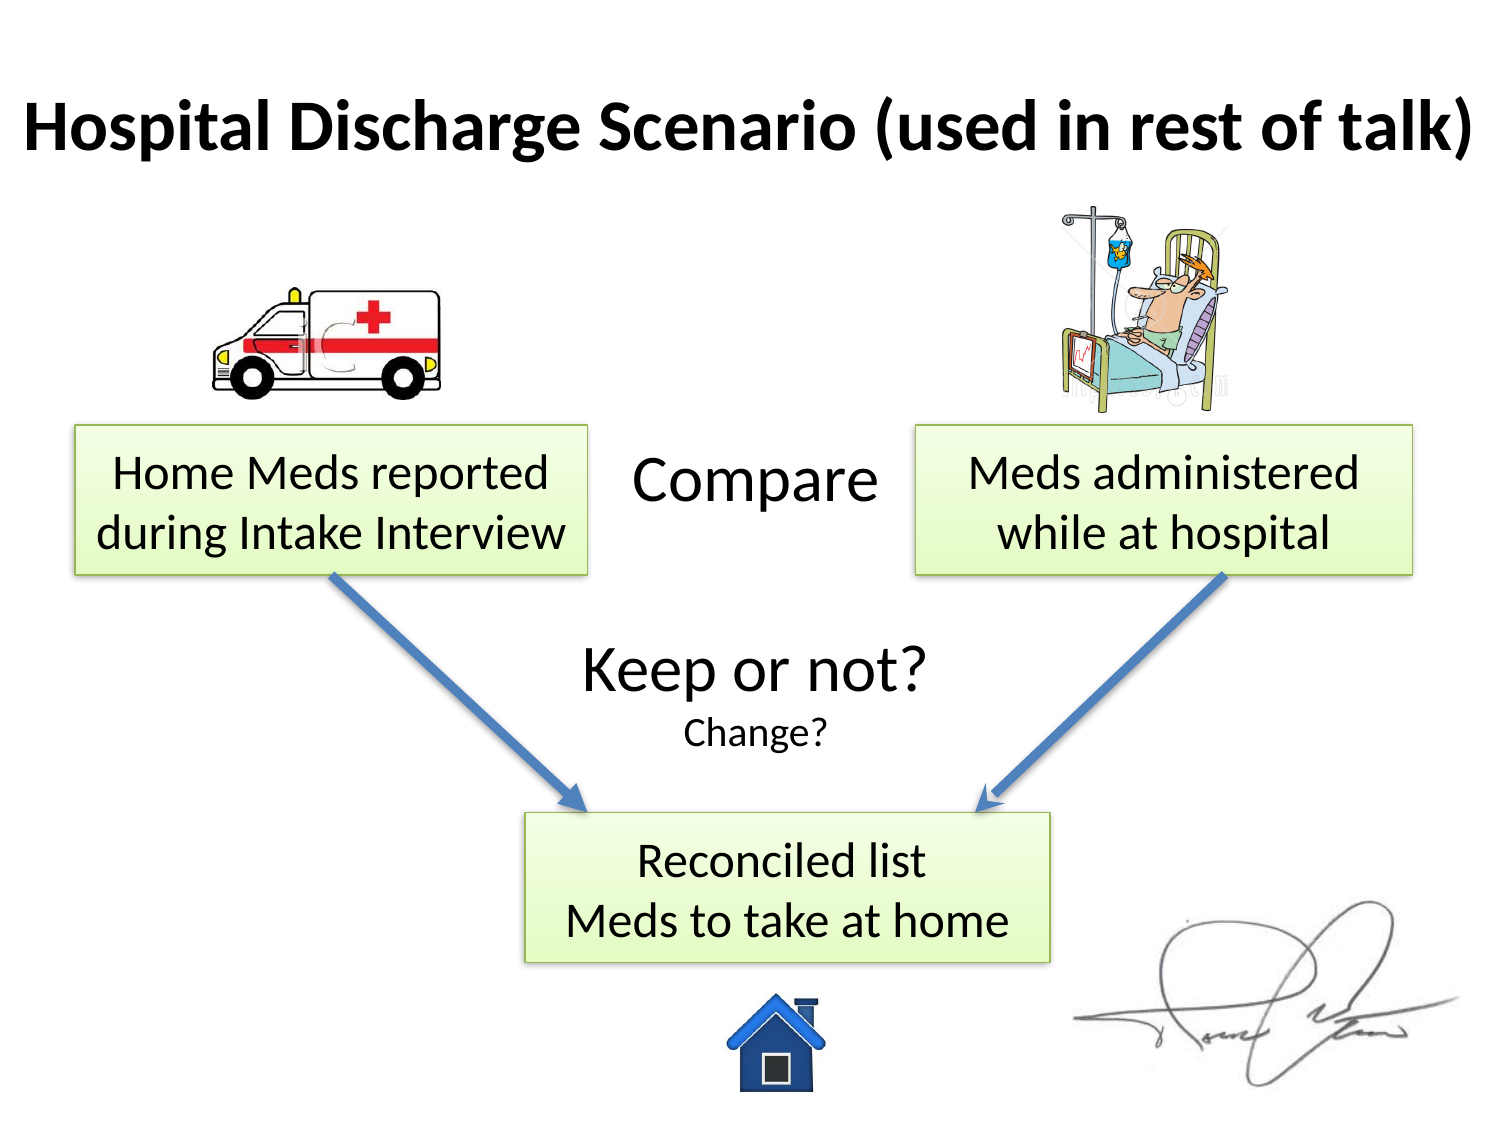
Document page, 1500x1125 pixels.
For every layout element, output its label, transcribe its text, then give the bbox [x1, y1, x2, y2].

picture [1062, 896, 1471, 1101]
text_box Meds administered while at hospital [915, 424, 1413, 576]
picture [1062, 206, 1229, 413]
title Hospital Discharge Scenario (used in rest of talk) [0, 27, 1500, 216]
picture [712, 974, 838, 1101]
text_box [974, 574, 1226, 813]
text_box Home Meds reported during Intake Interview [74, 424, 588, 576]
text_box Reconciled list Meds to take at home [524, 812, 1051, 963]
picture [212, 287, 441, 401]
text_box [340, 565, 579, 823]
text_box Compare Keep or not? Change? [249, 427, 1263, 762]
